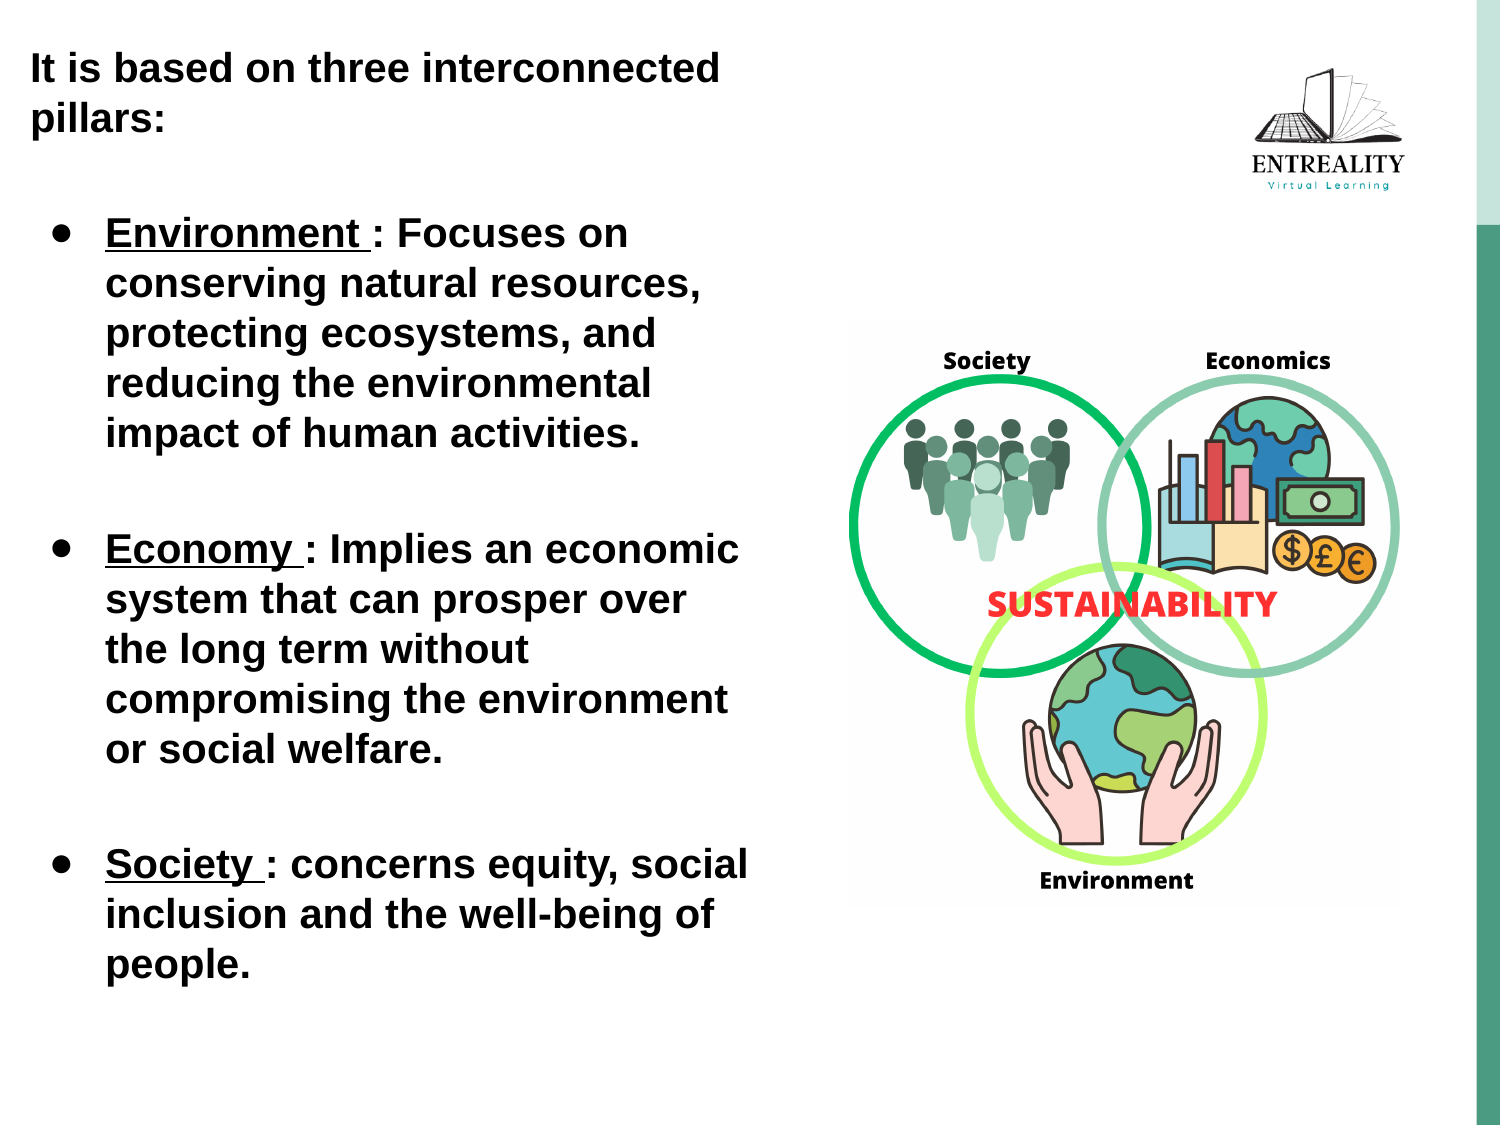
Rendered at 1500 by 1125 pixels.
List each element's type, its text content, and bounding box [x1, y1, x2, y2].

picture [849, 321, 1400, 909]
picture [1198, 0, 1458, 259]
list It is based on three interconnected pillars: Environment : Focuses on conserving natural resources, protecting ecosystems, and reducing the environmental impact of human activities. Economy : Implies an economic system that can prosper over the long term without compromising the environment or social welfare. Society : concerns equity, social inclusion and the well-being of people. [14, 33, 771, 1080]
